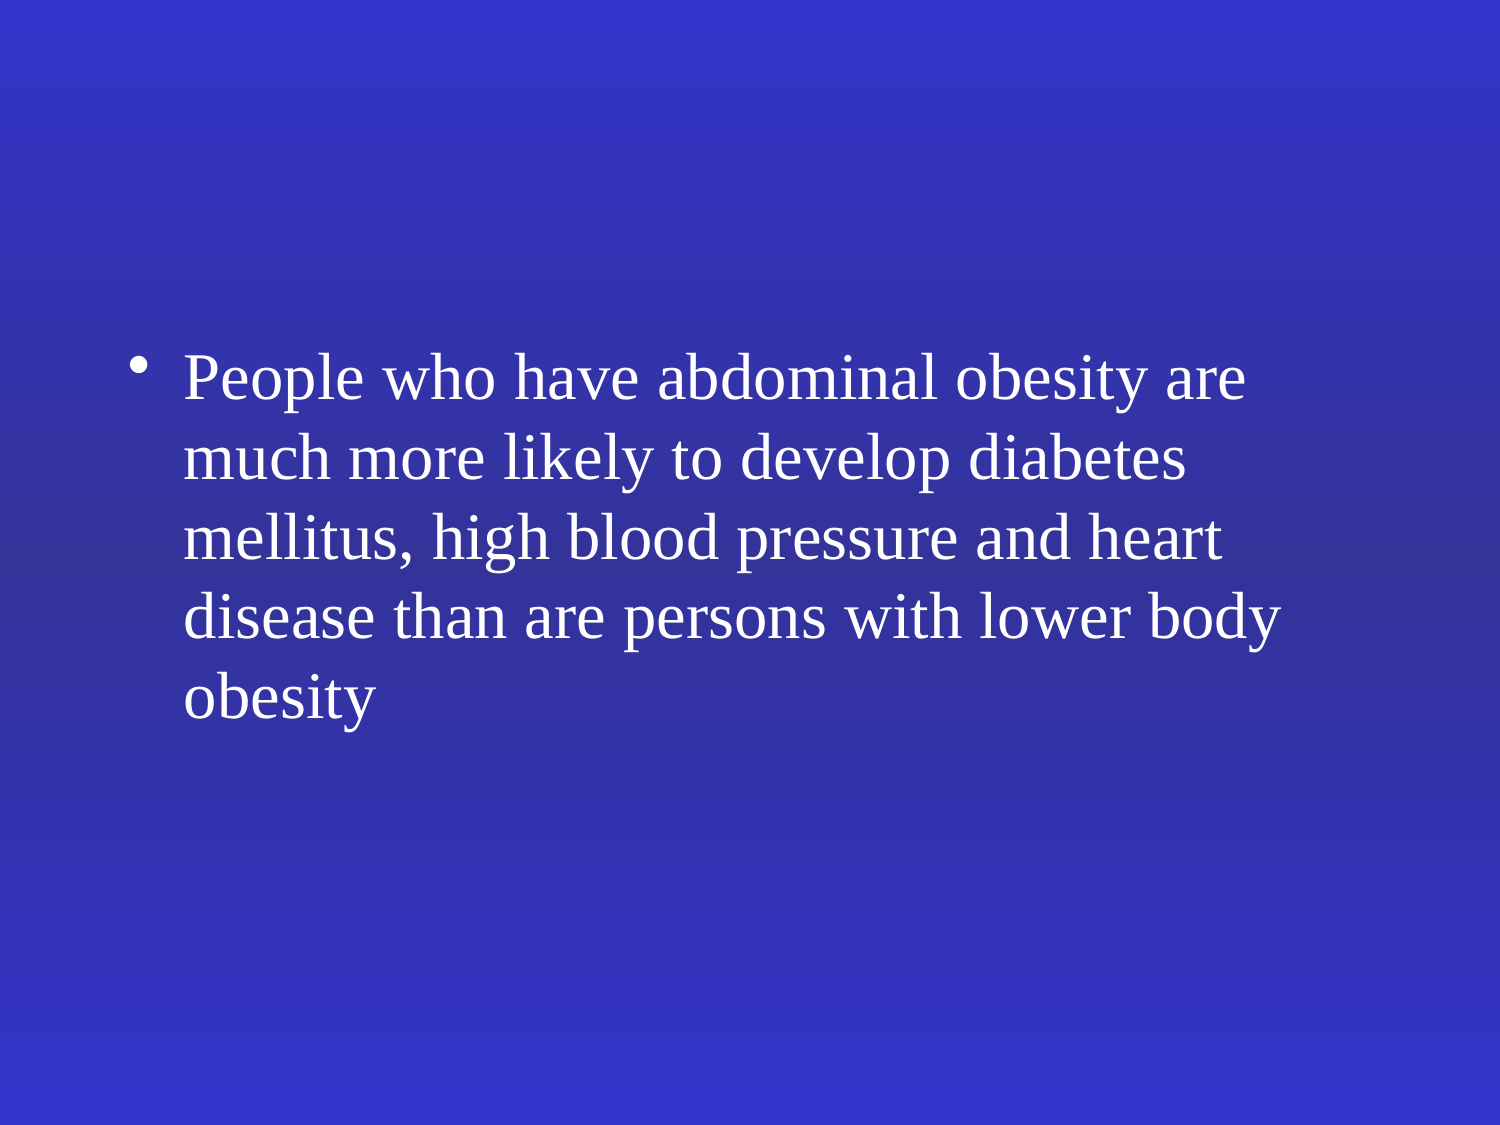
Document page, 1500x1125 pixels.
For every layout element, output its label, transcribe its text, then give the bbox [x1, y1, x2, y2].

list People who have abdominal obesity are much more likely to develop diabetes mellitus, high blood pressure and heart disease than are persons with lower body obesity [112, 324, 1388, 1001]
